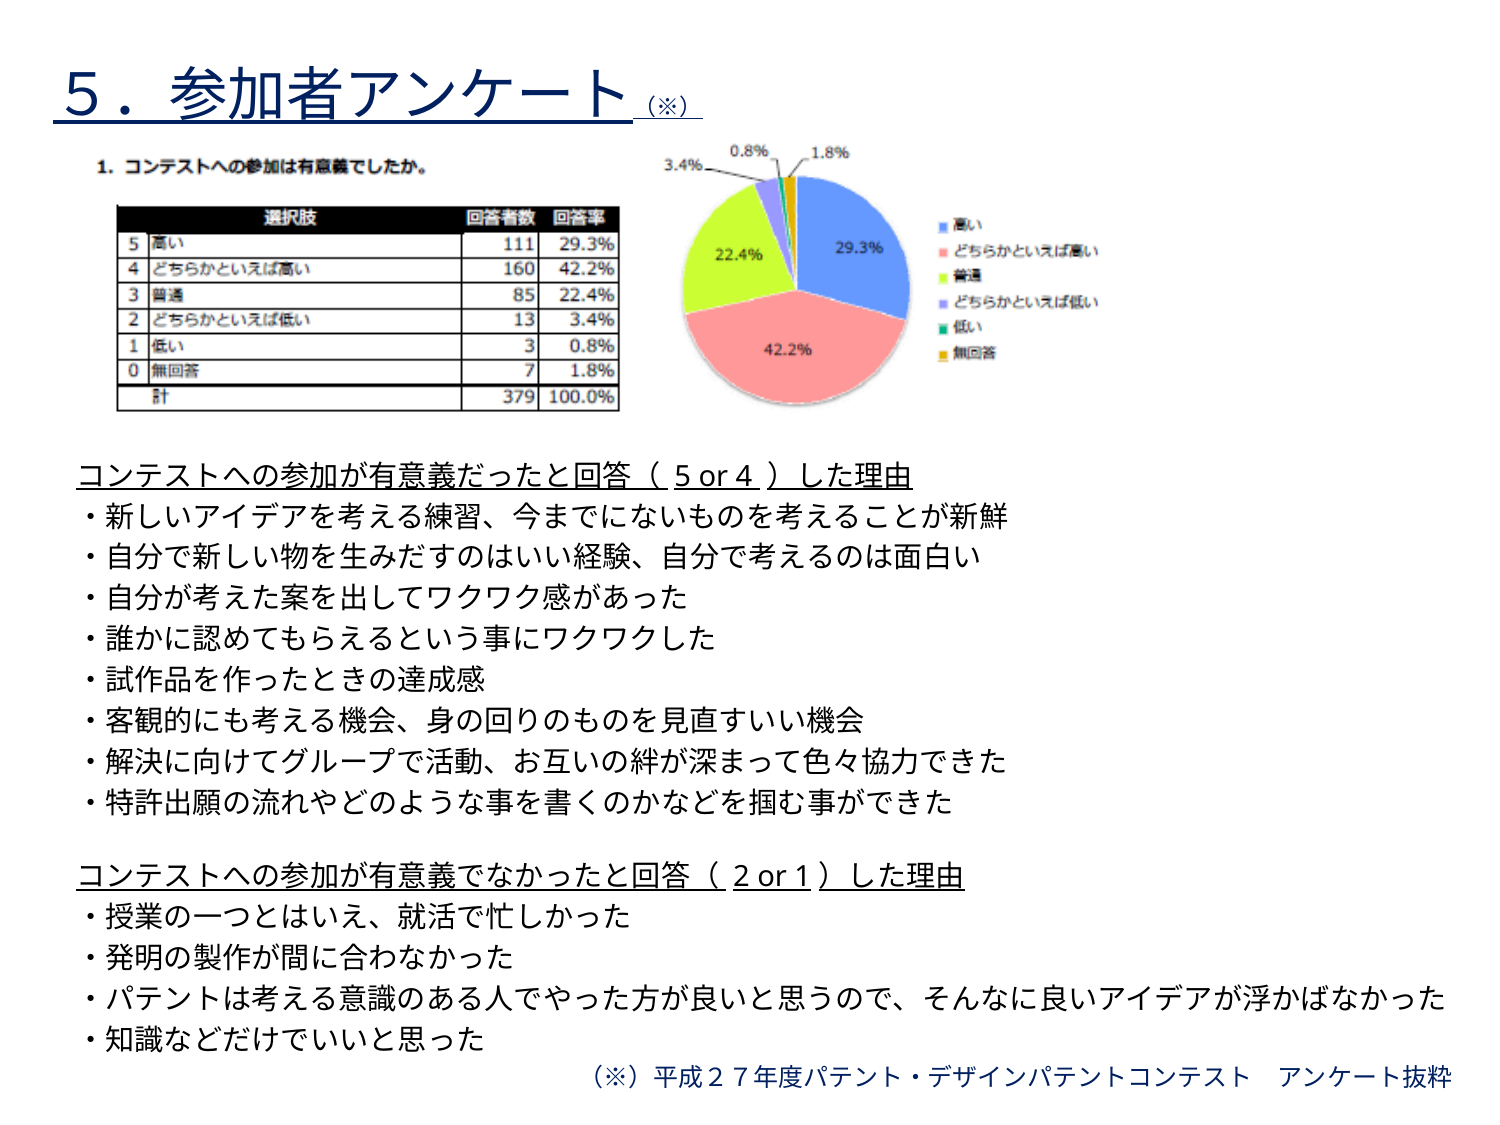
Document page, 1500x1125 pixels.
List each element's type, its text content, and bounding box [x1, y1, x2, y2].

list コンテストへの参加が有意義だったと回答（ 5 or 4 ）した理由 ・新しいアイデアを考える練習、今までにないものを考えることが新鮮 ・自分で新しい物を生みだすのはいい経験、自分で考えるのは面白い ・自分が考えた案を出してワクワク感があった ・誰かに認めてもらえるという事にワクワクした ・試作品を作ったときの達成感 ・客観的にも考える機会、身の回りのものを見直すいい機会 ・解決に向けてグループで活動、お互いの絆が深まって色々協力できた ・特許出願の流れやどのような事を書くのかなどを掴む事ができた [60, 449, 1411, 835]
text_box コンテストへの参加が有意義でなかったと回答（ 2 or 1）した理由 ・授業の一つとはいえ、就活で忙しかった ・発明の製作が間に合わなかった ・パテントは考える意識のある人でやった方が良いと思うので、そんなに良いアイデアが浮かばなかった ・知識などだけでいいと思った [61, 850, 1470, 1071]
title ５．参加者アンケート（※） [38, 40, 1434, 145]
text_box （※）平成２７年度パテント・デザインパテントコンテスト アンケート抜粋 [560, 1071, 1470, 1106]
picture [74, 125, 1168, 432]
